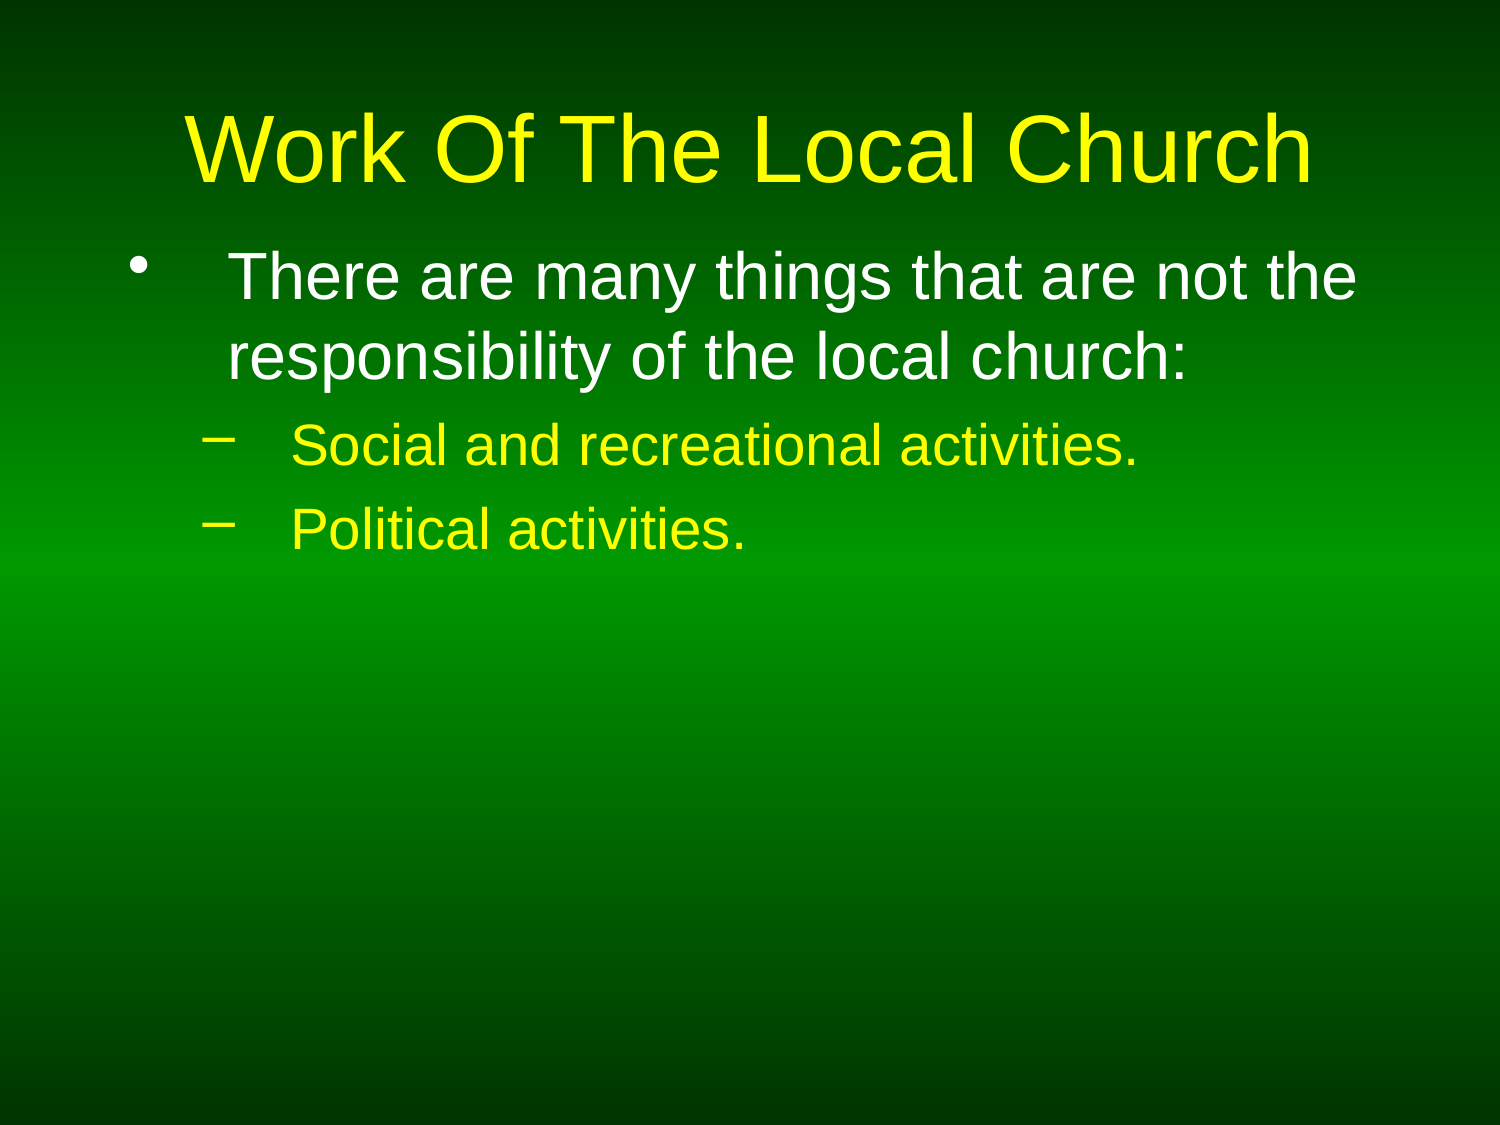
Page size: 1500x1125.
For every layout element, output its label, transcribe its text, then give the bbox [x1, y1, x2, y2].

list There are many things that are not the responsibility of the local church: Social and recreational activities. Political activities. [112, 224, 1463, 1013]
title Work Of The Local Church [37, 50, 1463, 238]
